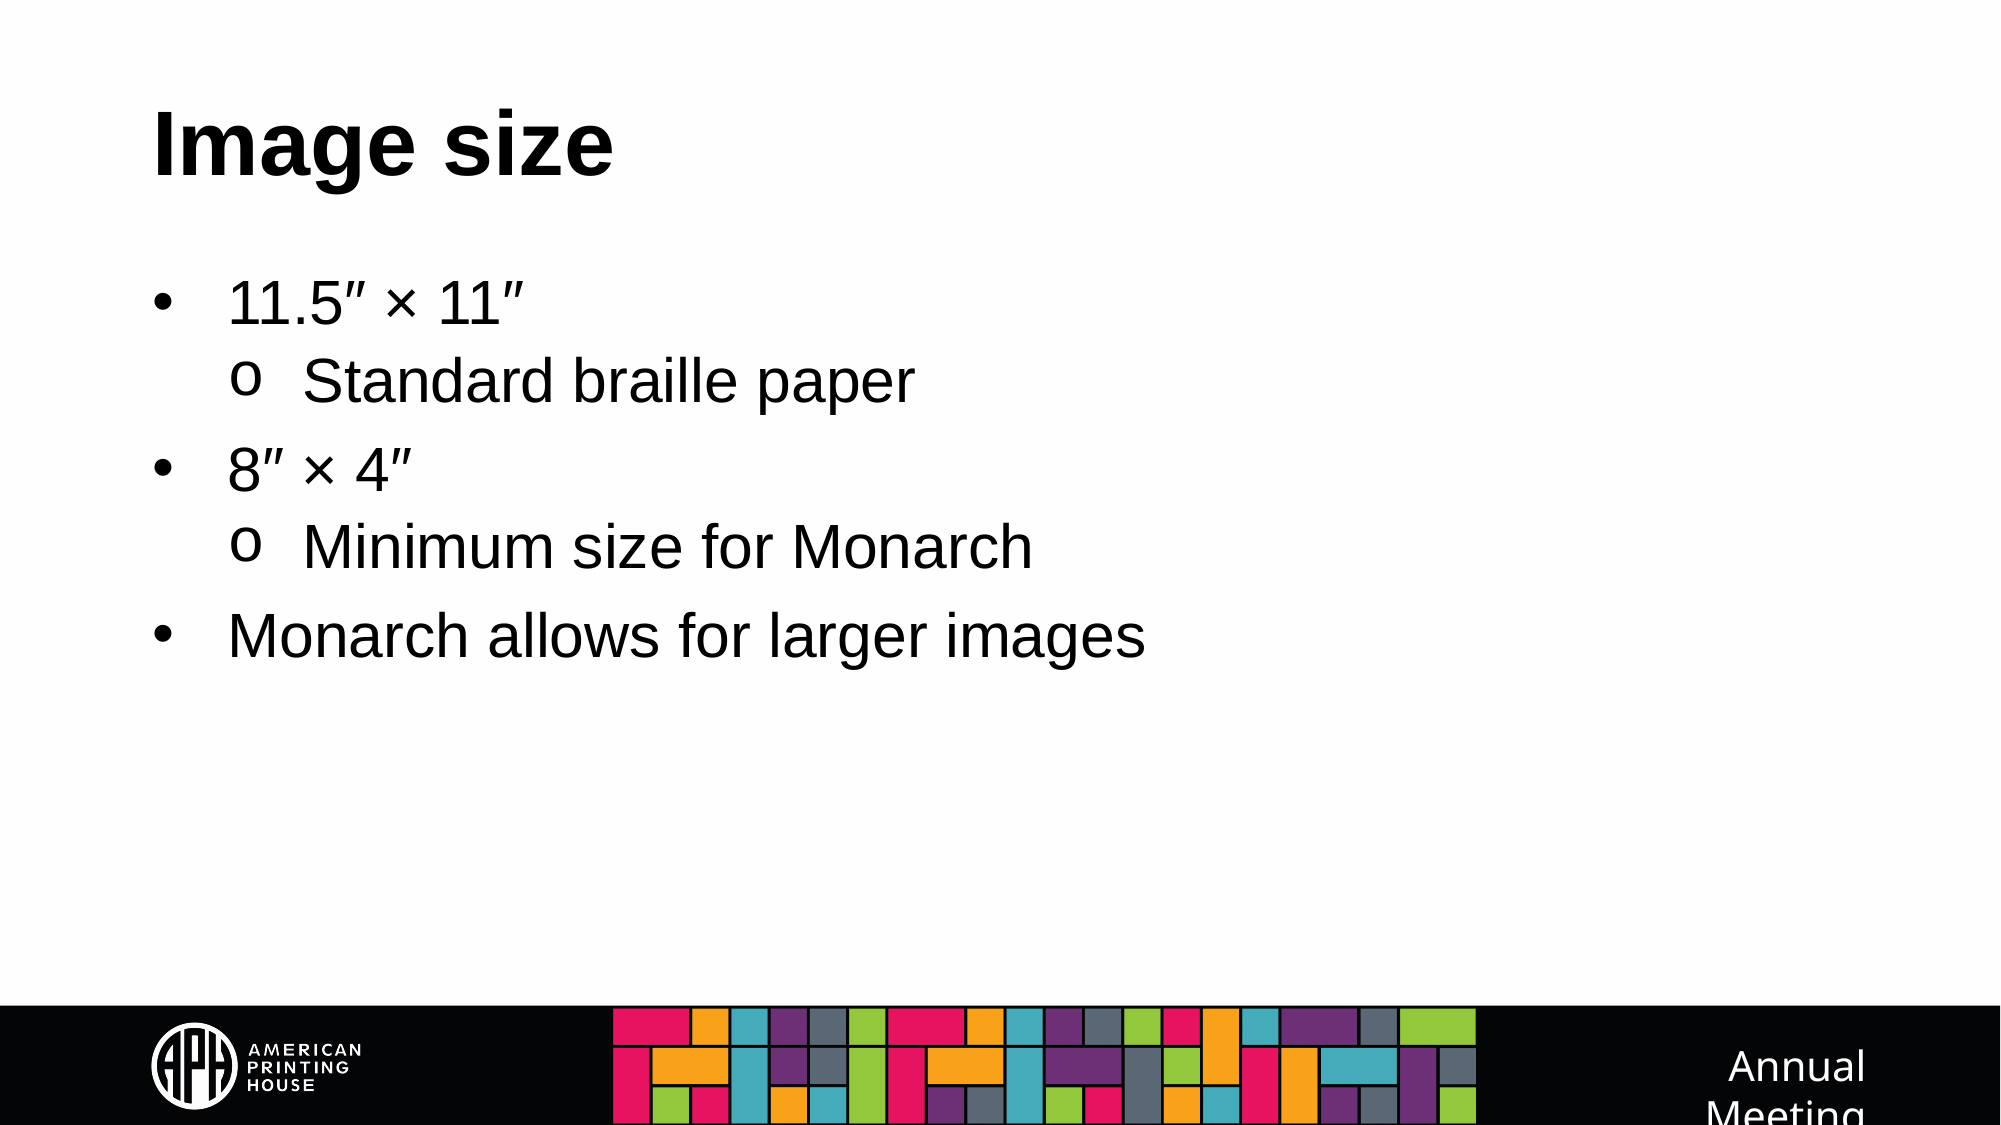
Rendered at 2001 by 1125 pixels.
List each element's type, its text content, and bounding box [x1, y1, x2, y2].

picture [1727, 1107, 1734, 1125]
picture [1821, 1111, 1833, 1125]
picture [1748, 1111, 1760, 1118]
picture [1771, 1111, 1783, 1118]
picture [1846, 1111, 1858, 1125]
picture [0, 0, 2001, 1125]
title Image size [137, 59, 1863, 232]
list 11.5″ × 11″ Standard braille paper 8″ × 4″ Minimum size for Monarch Monarch allows for larger images [137, 263, 1863, 909]
picture [1711, 1105, 1719, 1125]
